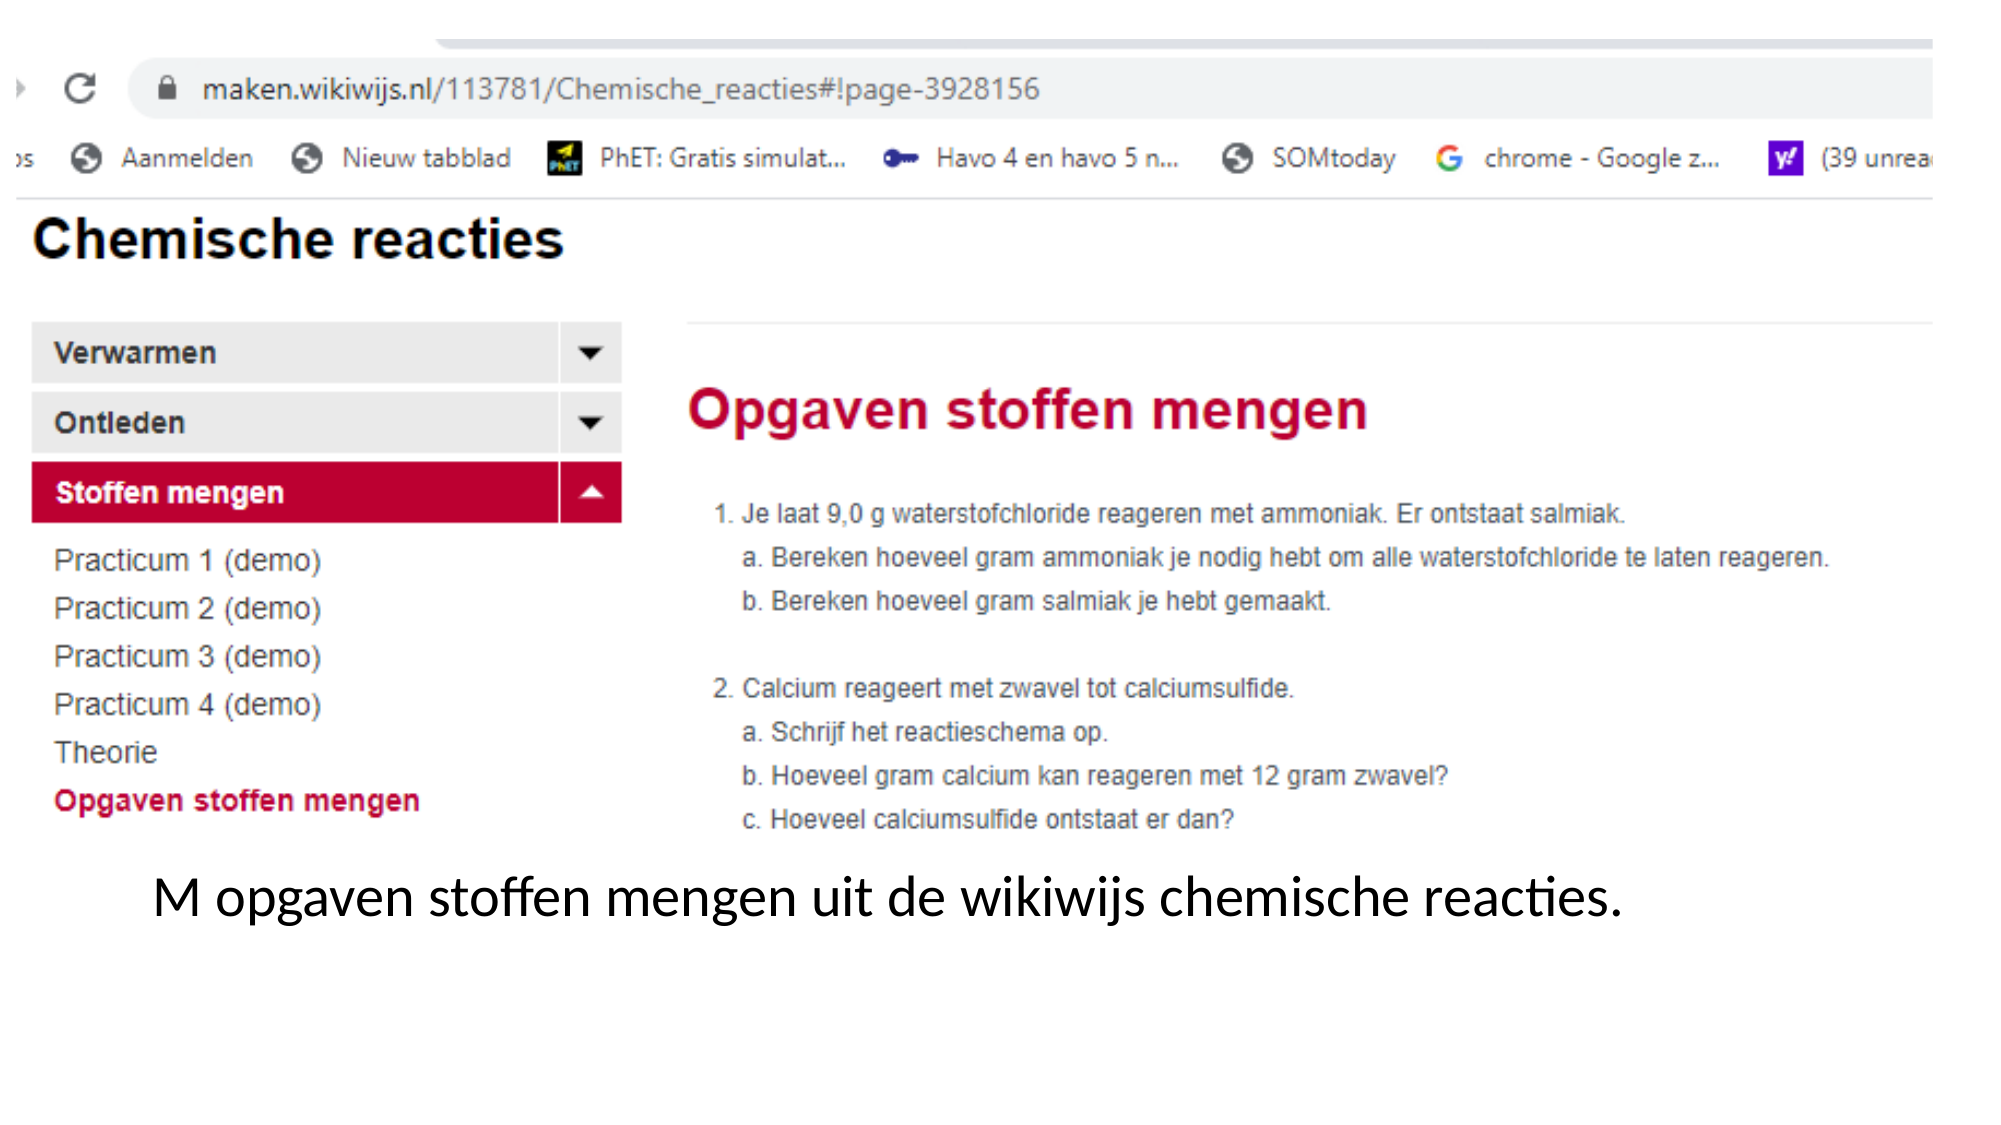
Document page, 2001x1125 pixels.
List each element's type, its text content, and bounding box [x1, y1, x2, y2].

list M opgaven stoffen mengen uit de wikiwijs chemische reacties. [137, 859, 1863, 1014]
picture [16, 39, 1933, 840]
